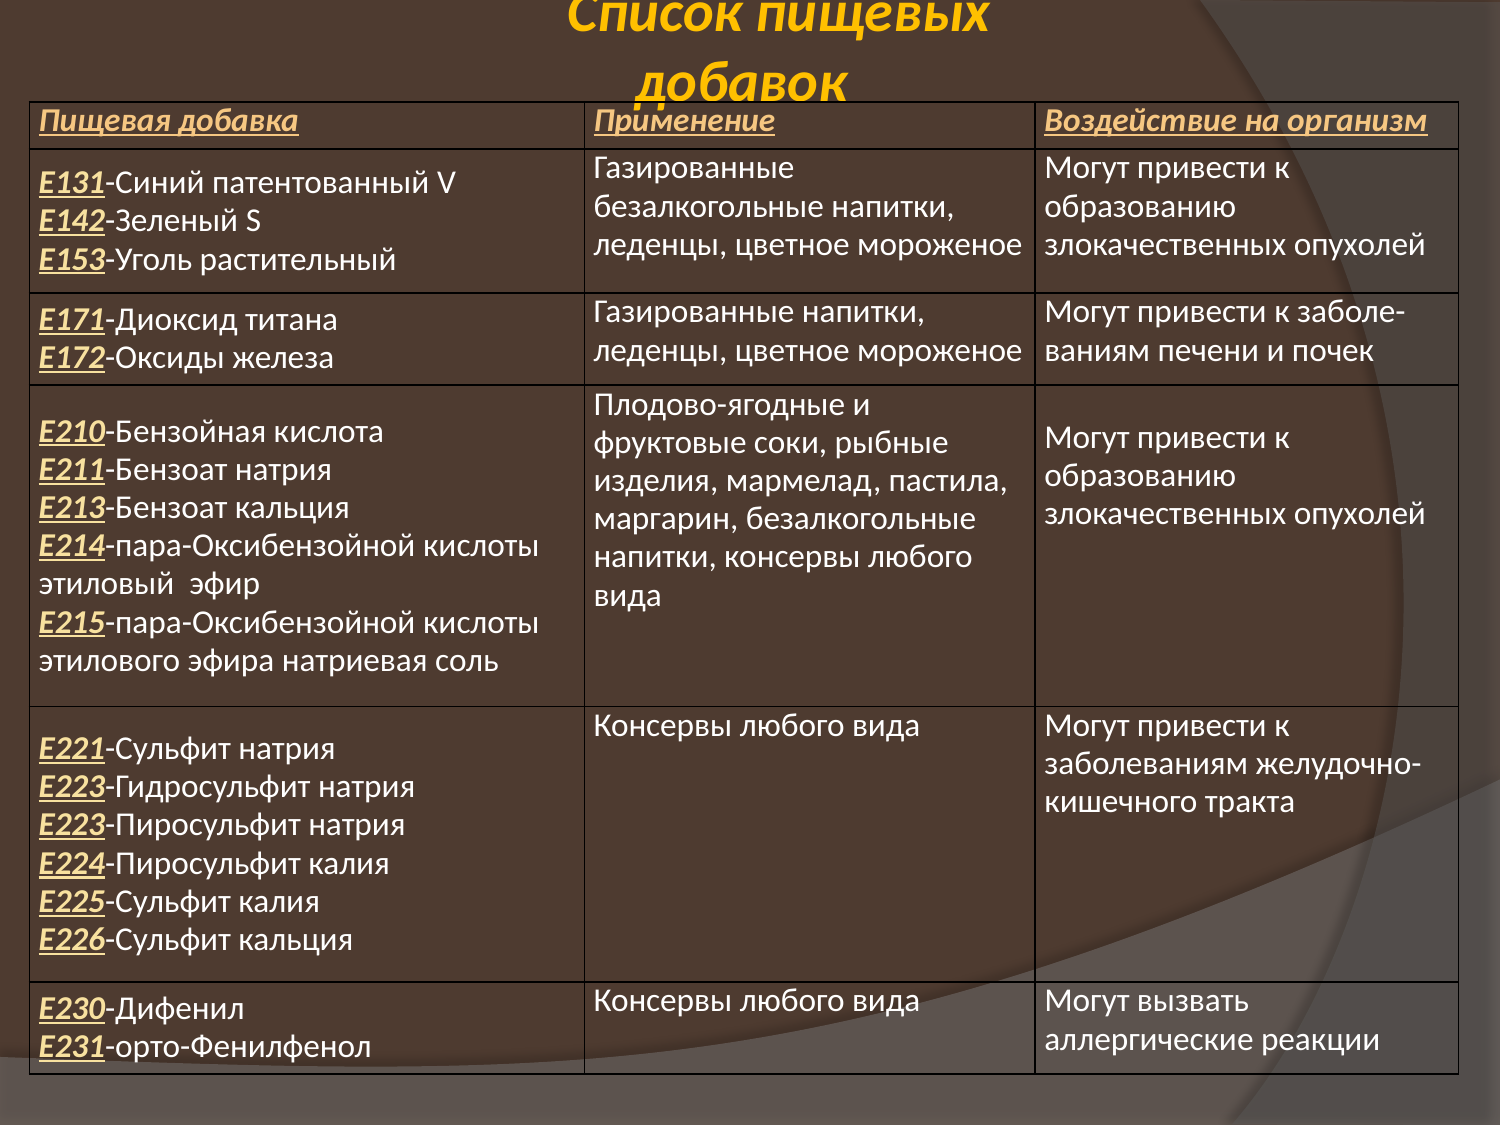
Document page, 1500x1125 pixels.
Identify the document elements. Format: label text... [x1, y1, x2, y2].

table_cell Могут привести к образованию злокачественных опухолей [1036, 150, 1458, 292]
table_cell Е171-Диоксид титана Е172-Оксиды железа [30, 294, 584, 384]
table_cell Е221-Сульфит натрия Е223-Гидросульфит натрия Е223-Пиросульфит натрия Е224-Пиросульфит калия Е225-Сульфит калия Е226-Сульфит кальция [30, 707, 584, 981]
table_cell Могут привести к заболе-ваниям печени и почек [1036, 294, 1458, 384]
table_cell Газированные напитки, леденцы, цветное мороженое [585, 294, 1034, 384]
table_cell Могут вызвать аллергические реакции [1036, 983, 1458, 1073]
table_header Пищевая добавка [30, 103, 584, 148]
table_cell Е131-Синий патентованный V Е142-Зеленый S Е153-Уголь растительный [30, 150, 584, 292]
table_cell Консервы любого вида [585, 983, 1034, 1073]
text_box Список пищевых добавок [401, 0, 1081, 86]
table_cell Е230-Дифенил Е231-орто-Фенилфенол [30, 983, 584, 1073]
table_header Применение [585, 103, 1034, 148]
table_cell Газированные безалкогольные напитки, леденцы, цветное мороженое [585, 150, 1034, 292]
table_cell Могут привести к образованию злокачественных опухолей [1036, 386, 1458, 706]
table_header Воздействие на организм [1036, 103, 1458, 148]
table_cell Плодово-ягодные и фруктовые соки, рыбные изделия, мармелад, пастила, маргарин, безалкогольные напитки, консервы любого вида [585, 386, 1034, 706]
table_cell Е210-Бензойная кислота Е211-Бензоат натрия Е213-Бензоат кальция Е214-пара-Оксибензойной кислоты этиловый эфир Е215-пара-Оксибензойной кислоты этилового эфира натриевая соль [30, 386, 584, 706]
table_cell Могут привести к заболеваниям желудочно-кишечного тракта [1036, 707, 1458, 981]
table_cell Консервы любого вида [585, 707, 1034, 981]
